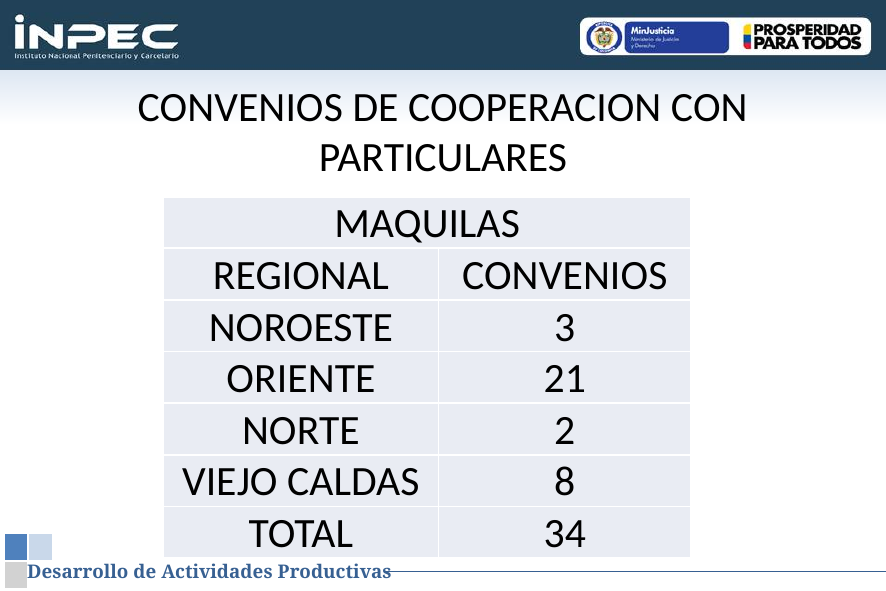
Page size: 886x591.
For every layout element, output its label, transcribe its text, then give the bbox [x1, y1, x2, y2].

table_cell 3 [439, 301, 690, 351]
table_cell TOTAL [164, 507, 438, 557]
table_header MAQUILAS [164, 198, 690, 247]
table_cell REGIONAL [164, 249, 438, 299]
picture [0, 191, 886, 591]
table_cell NOROESTE [164, 301, 438, 351]
table_cell 8 [439, 456, 690, 506]
text_box CONVENIOS DE COOPERACION CON PARTICULARES [0, 69, 886, 191]
table_cell 34 [439, 507, 690, 557]
table_cell ORIENTE [164, 352, 438, 402]
table_cell 21 [439, 352, 690, 402]
text_box Desarrollo de Actividades Productivas [57, 552, 407, 590]
table_cell VIEJO CALDAS [164, 456, 438, 506]
table_cell 2 [439, 404, 690, 454]
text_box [3, 533, 54, 590]
table_cell CONVENIOS [439, 249, 690, 299]
table_cell NORTE [164, 404, 438, 454]
picture [0, 0, 886, 69]
